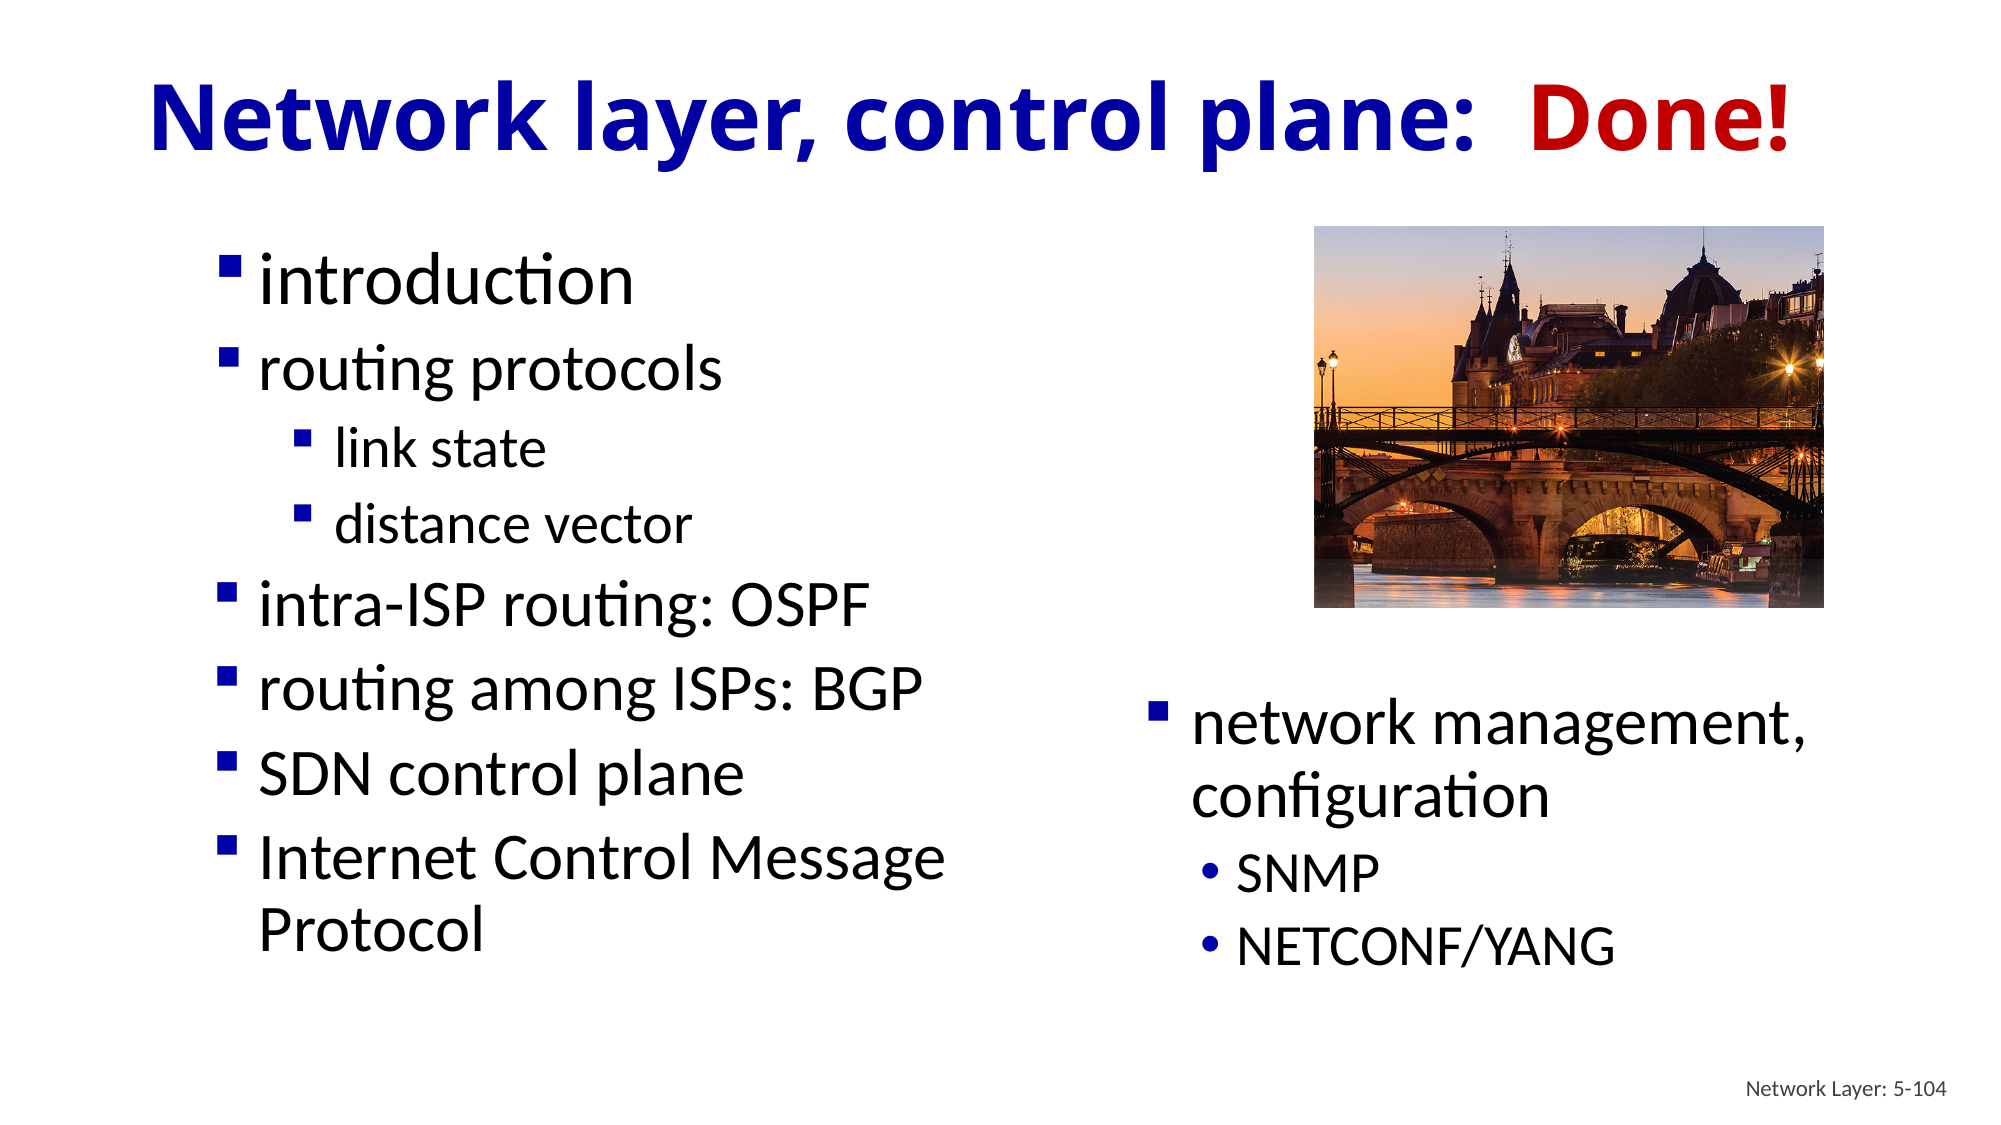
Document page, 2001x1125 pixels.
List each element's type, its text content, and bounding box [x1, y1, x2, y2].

text_box network management, configuration SNMP NETCONF/YANG [1111, 679, 1941, 998]
picture [1314, 226, 1824, 608]
title Network layer, control plane: Done! [131, 47, 1856, 195]
text_box introduction routing protocols link state distance vector intra-ISP routing: OSPF routing among ISPs: BGP SDN control plane Internet Control Message Protocol [196, 232, 1111, 1059]
slide_number Network Layer: 5-104 [1512, 1056, 1963, 1117]
